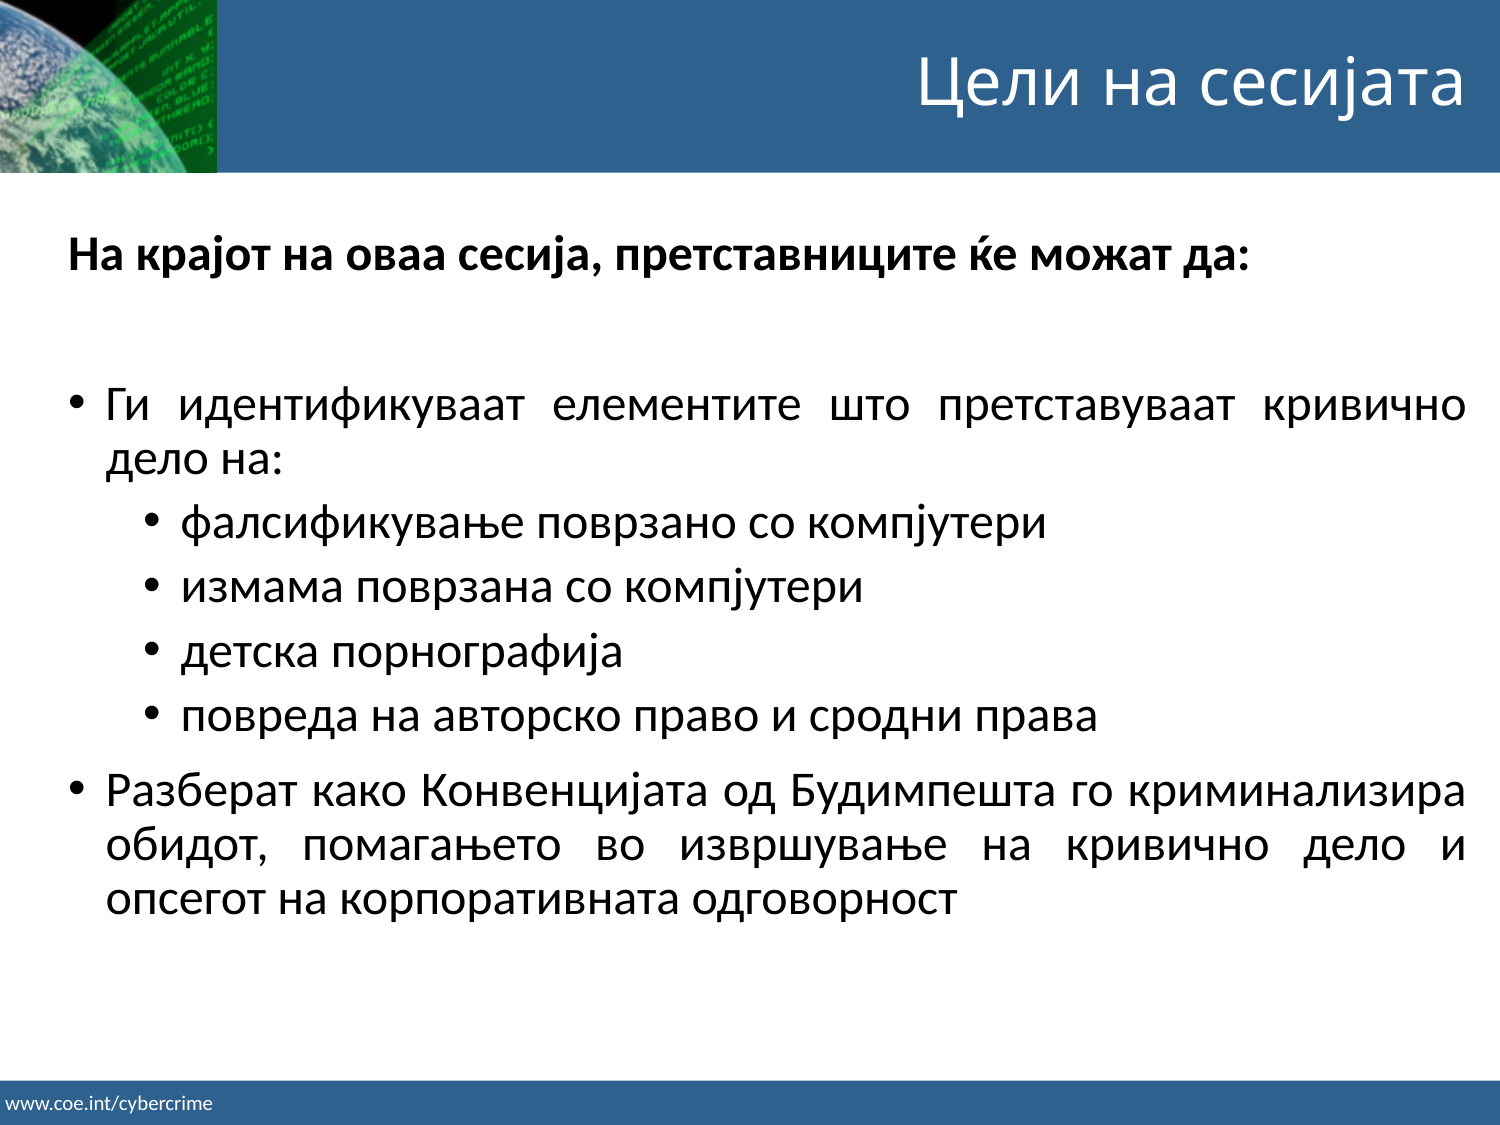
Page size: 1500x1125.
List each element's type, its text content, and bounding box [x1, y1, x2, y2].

list На крајот на оваа сесија, претставниците ќе можат да: Ги идентификуваат елементите што претставуваат кривично дело на: фалсификување поврзано со компјутери измама поврзана со компјутери детска порнографија повреда на авторско право и сродни права Разберат како Конвенцијата од Будимпешта го криминализира обидот, помагањето во извршување на кривично дело и опсегот на корпоративната одговорност [53, 219, 1483, 1080]
picture [0, 1, 217, 173]
text_box Цели на сесијата [230, 31, 1483, 127]
